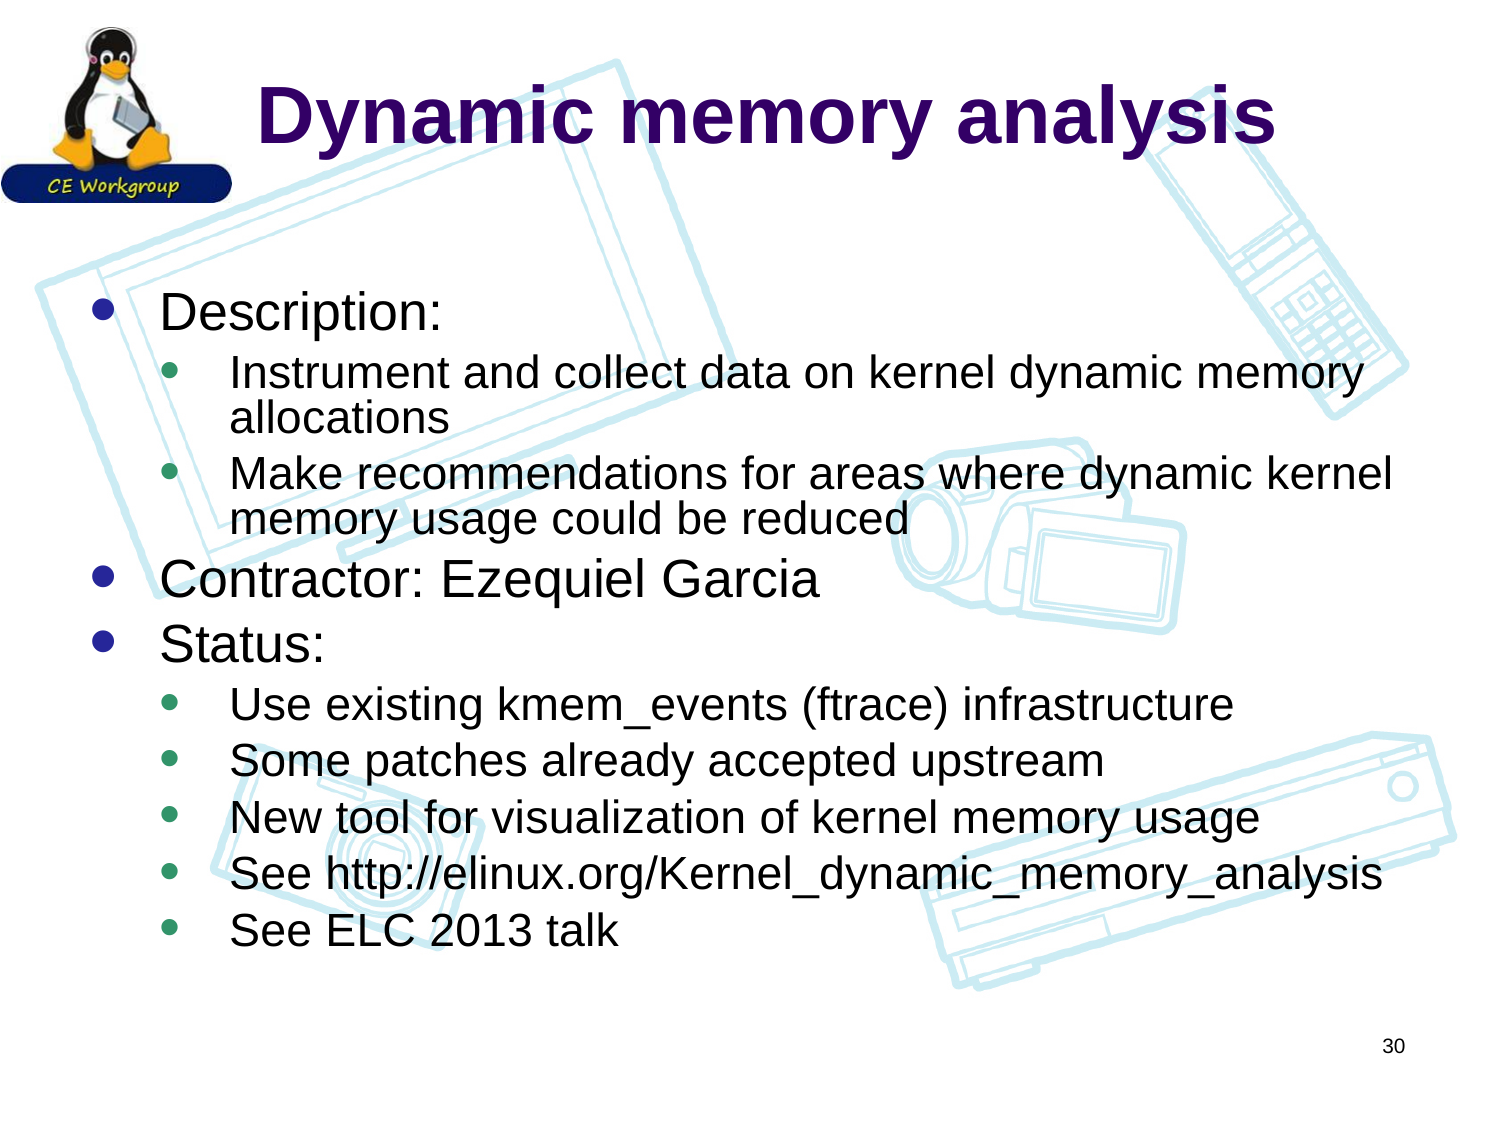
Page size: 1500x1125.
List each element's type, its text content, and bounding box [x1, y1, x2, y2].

list Description: Instrument and collect data on kernel dynamic memory allocations Make recommendations for areas where dynamic kernel memory usage could be reduced Contractor: Ezequiel Garcia Status: Use existing kmem_events (ftrace) infrastructure Some patches already accepted upstream New tool for visualization of kernel memory usage See http://elinux.org/Kernel_dynamic_memory_analysis See ELC 2013 talk [75, 282, 1420, 1001]
picture [0, 0, 1500, 1063]
slide_number 30 [1074, 1025, 1420, 1096]
title Dynamic memory analysis [242, 19, 1475, 227]
